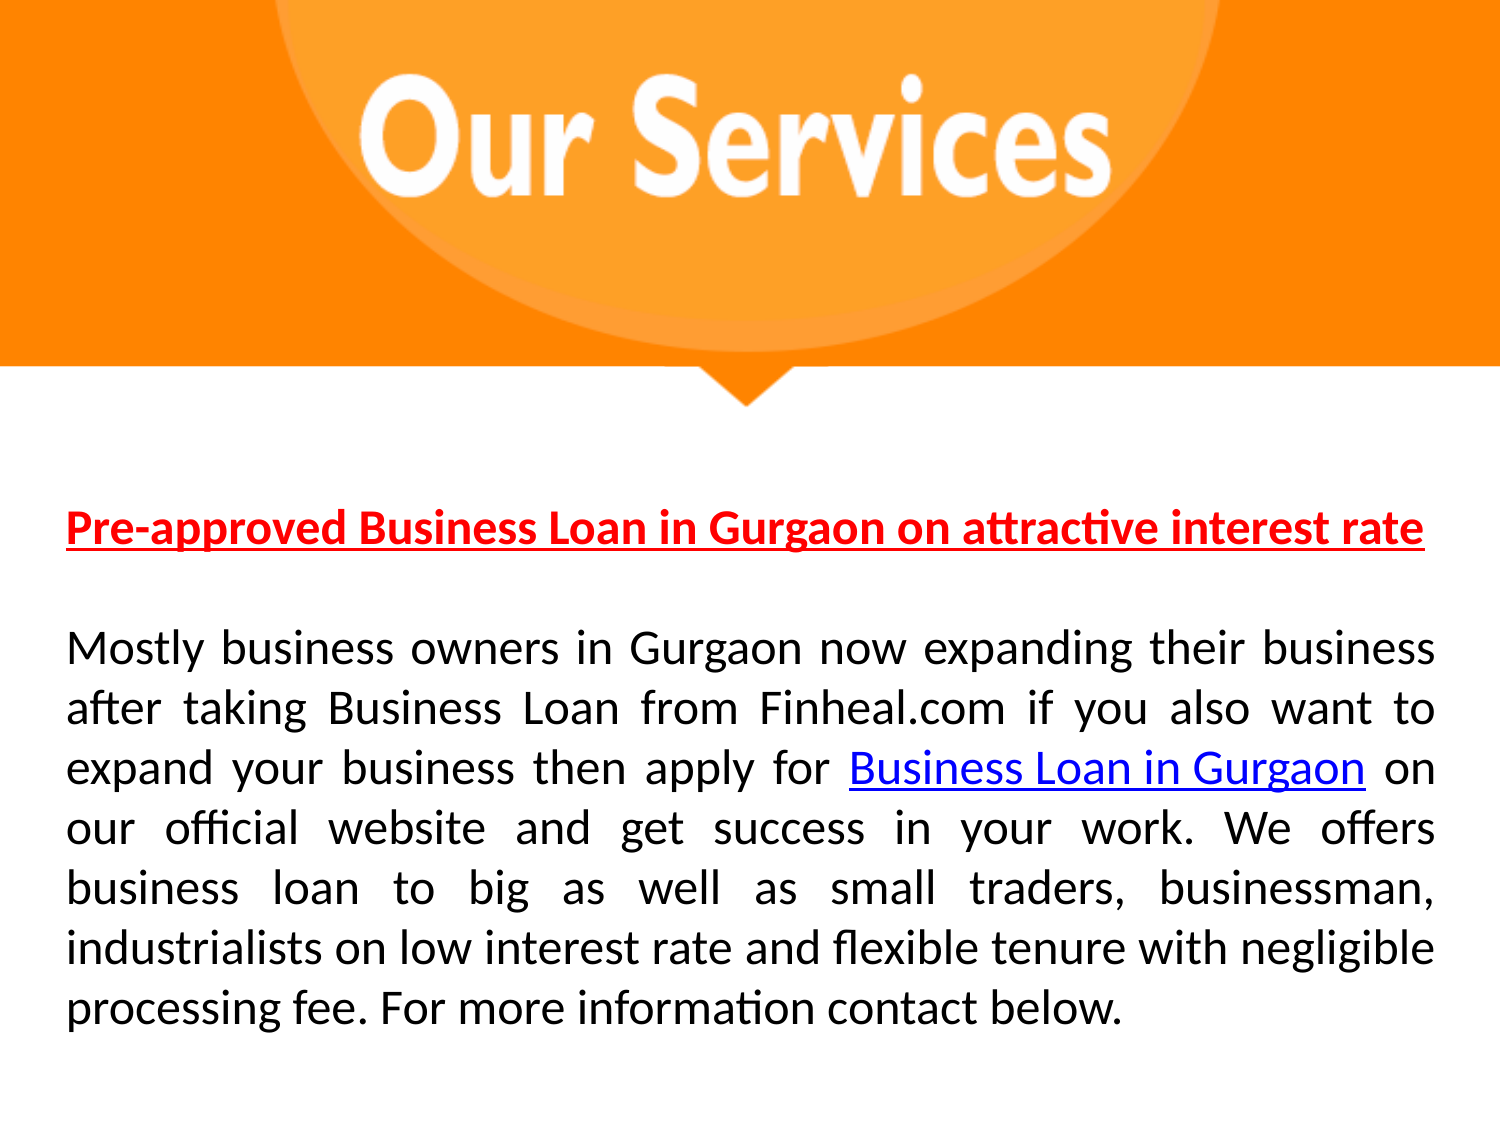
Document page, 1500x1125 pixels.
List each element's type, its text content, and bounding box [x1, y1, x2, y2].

text_box Pre-approved Business Loan in Gurgaon on attractive interest rate Mostly business owners in Gurgaon now expanding their business after taking Business Loan from Finheal.com if you also want to expand your business then apply for Business Loan in Gurgaon on our official website and get success in your work. We offers business loan to big as well as small traders, businessman, industrialists on low interest rate and flexible tenure with negligible processing fee. For more information contact below. [51, 487, 1452, 1043]
picture [0, 0, 1500, 413]
